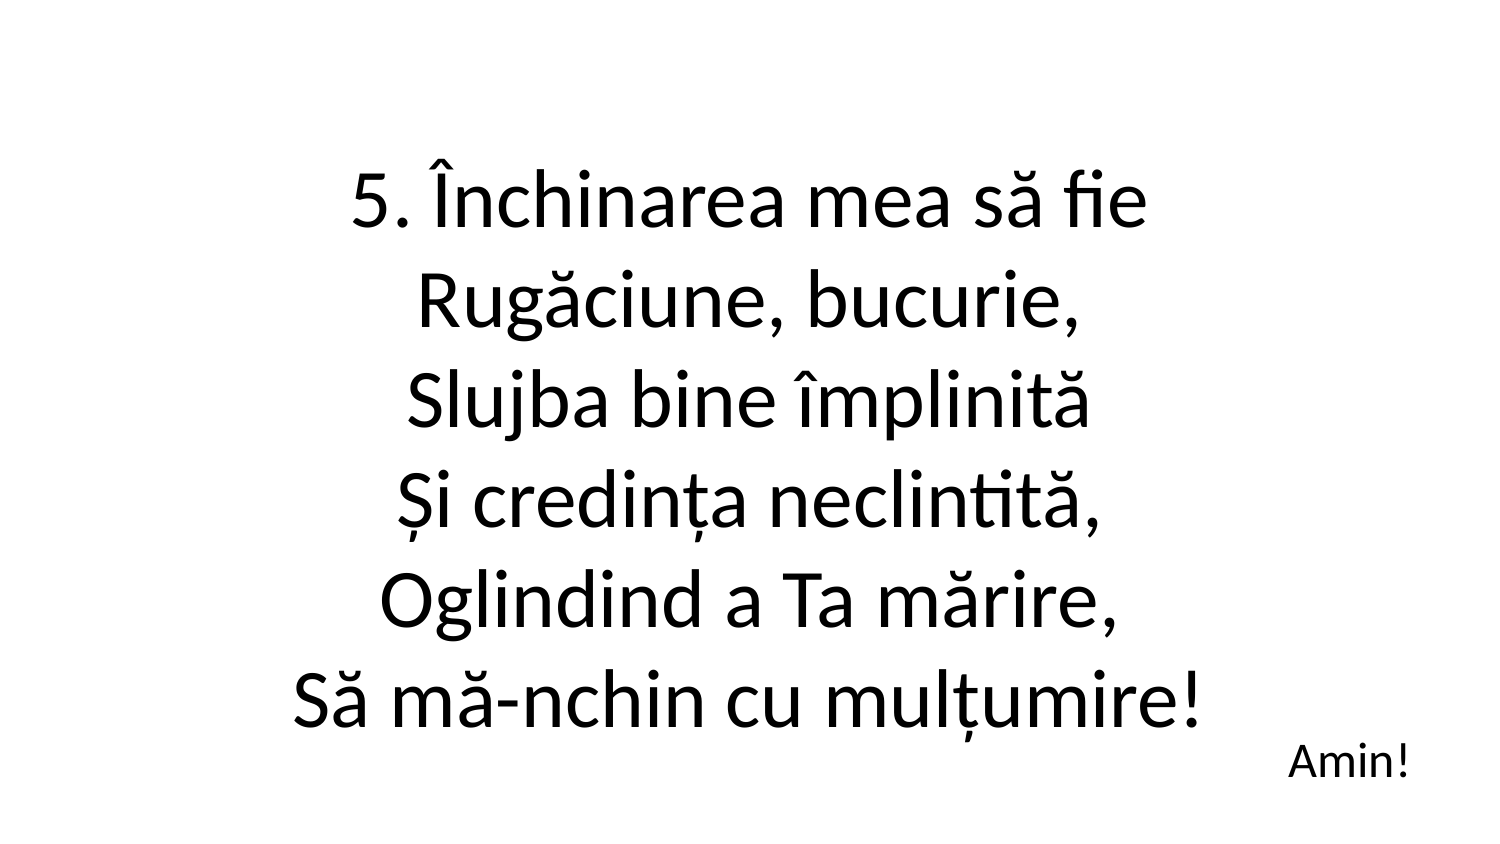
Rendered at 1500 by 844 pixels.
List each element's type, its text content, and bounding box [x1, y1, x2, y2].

text_box 5. Închinarea mea să fie Rugăciune, bucurie, Slujba bine împlinită Și credința neclintită, Oglindind a Ta mărire, Să mă-nchin cu mulțumire! [278, 92, 1222, 752]
text_box Amin! [1273, 674, 1427, 795]
